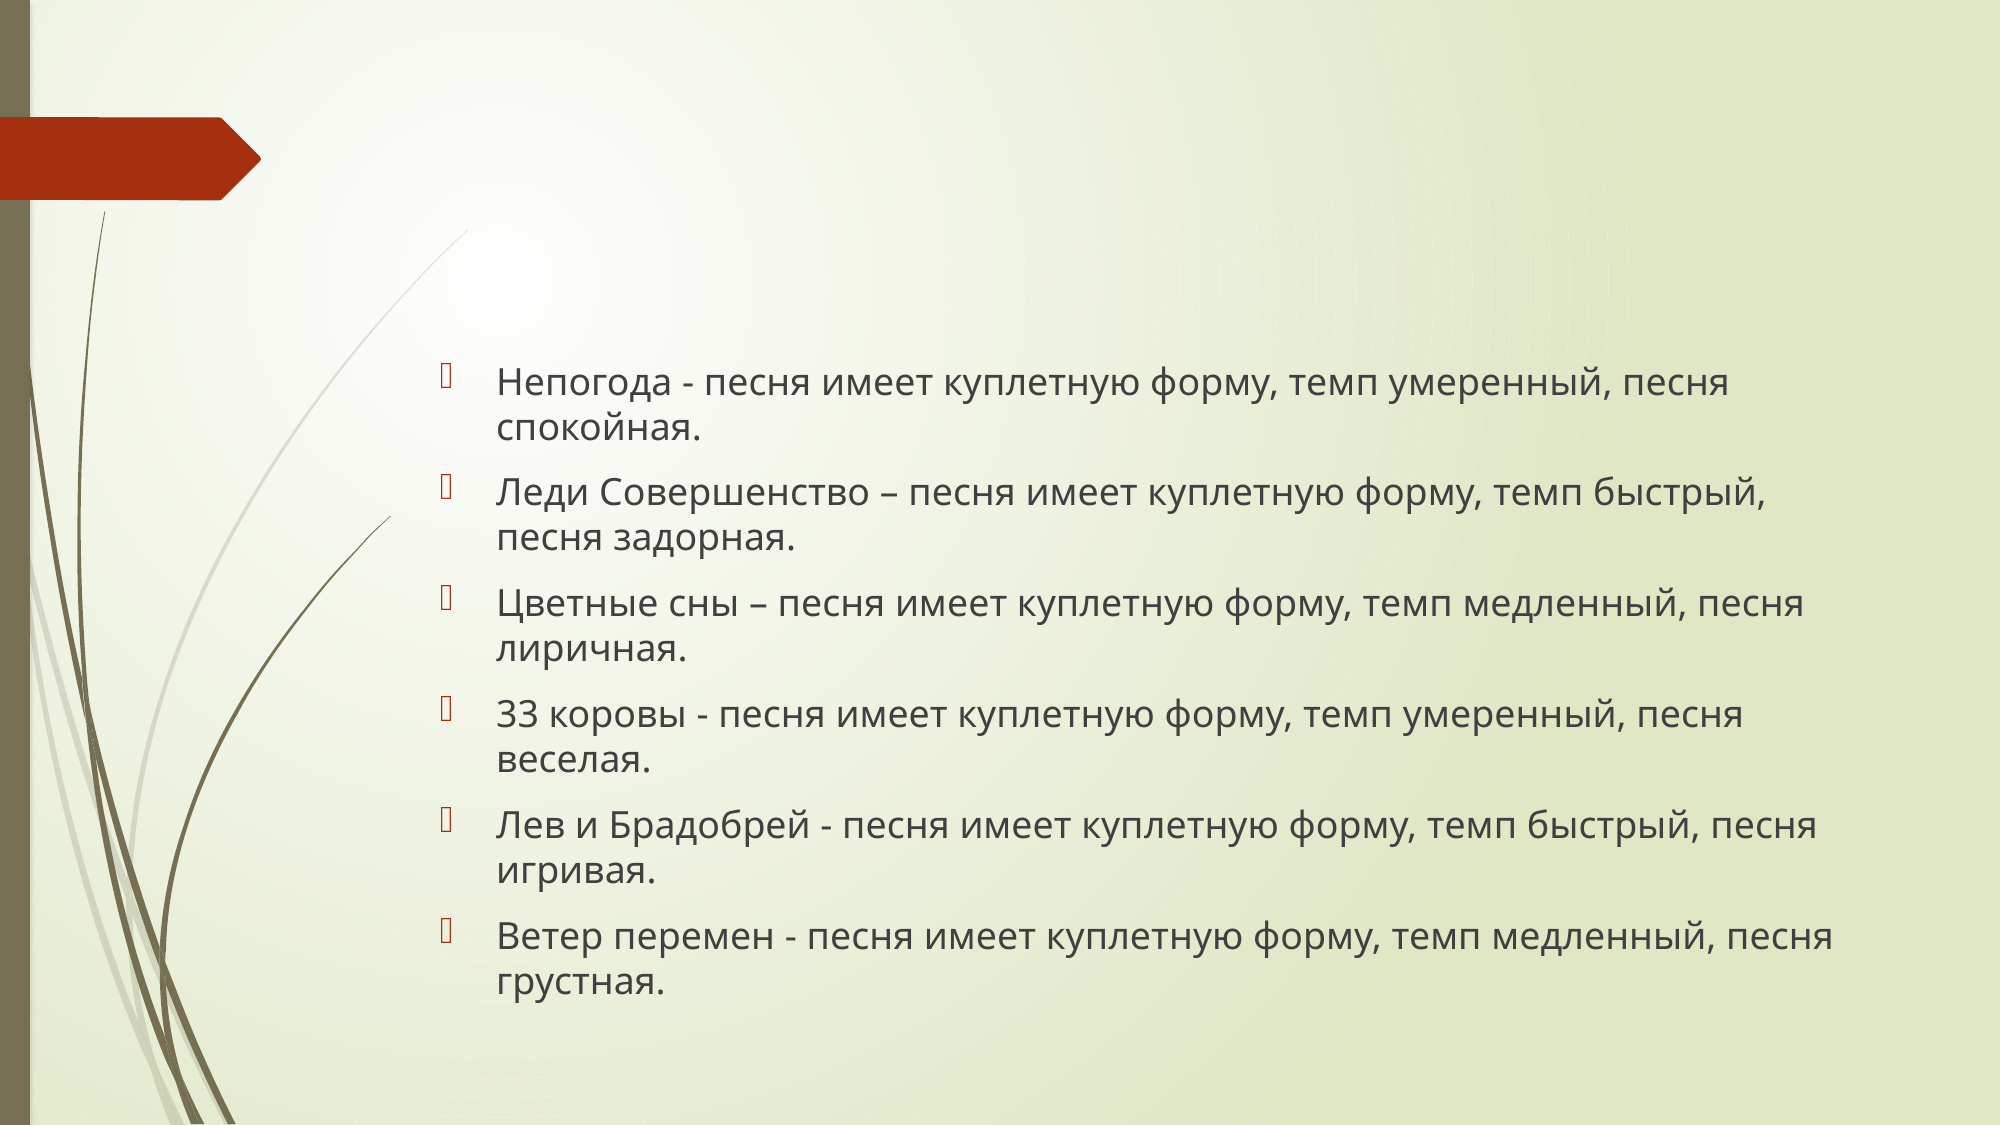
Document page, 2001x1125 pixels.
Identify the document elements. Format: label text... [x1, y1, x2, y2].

list Непогода - песня имеет куплетную форму, темп умеренный, песня спокойная. Леди Совершенство – песня имеет куплетную форму, темп быстрый, песня задорная. Цветные сны – песня имеет куплетную форму, темп медленный, песня лиричная. 33 коровы - песня имеет куплетную форму, темп умеренный, песня веселая. Лев и Брадобрей - песня имеет куплетную форму, темп быстрый, песня игривая. Ветер перемен - песня имеет куплетную форму, темп медленный, песня грустная. [424, 350, 1888, 1077]
